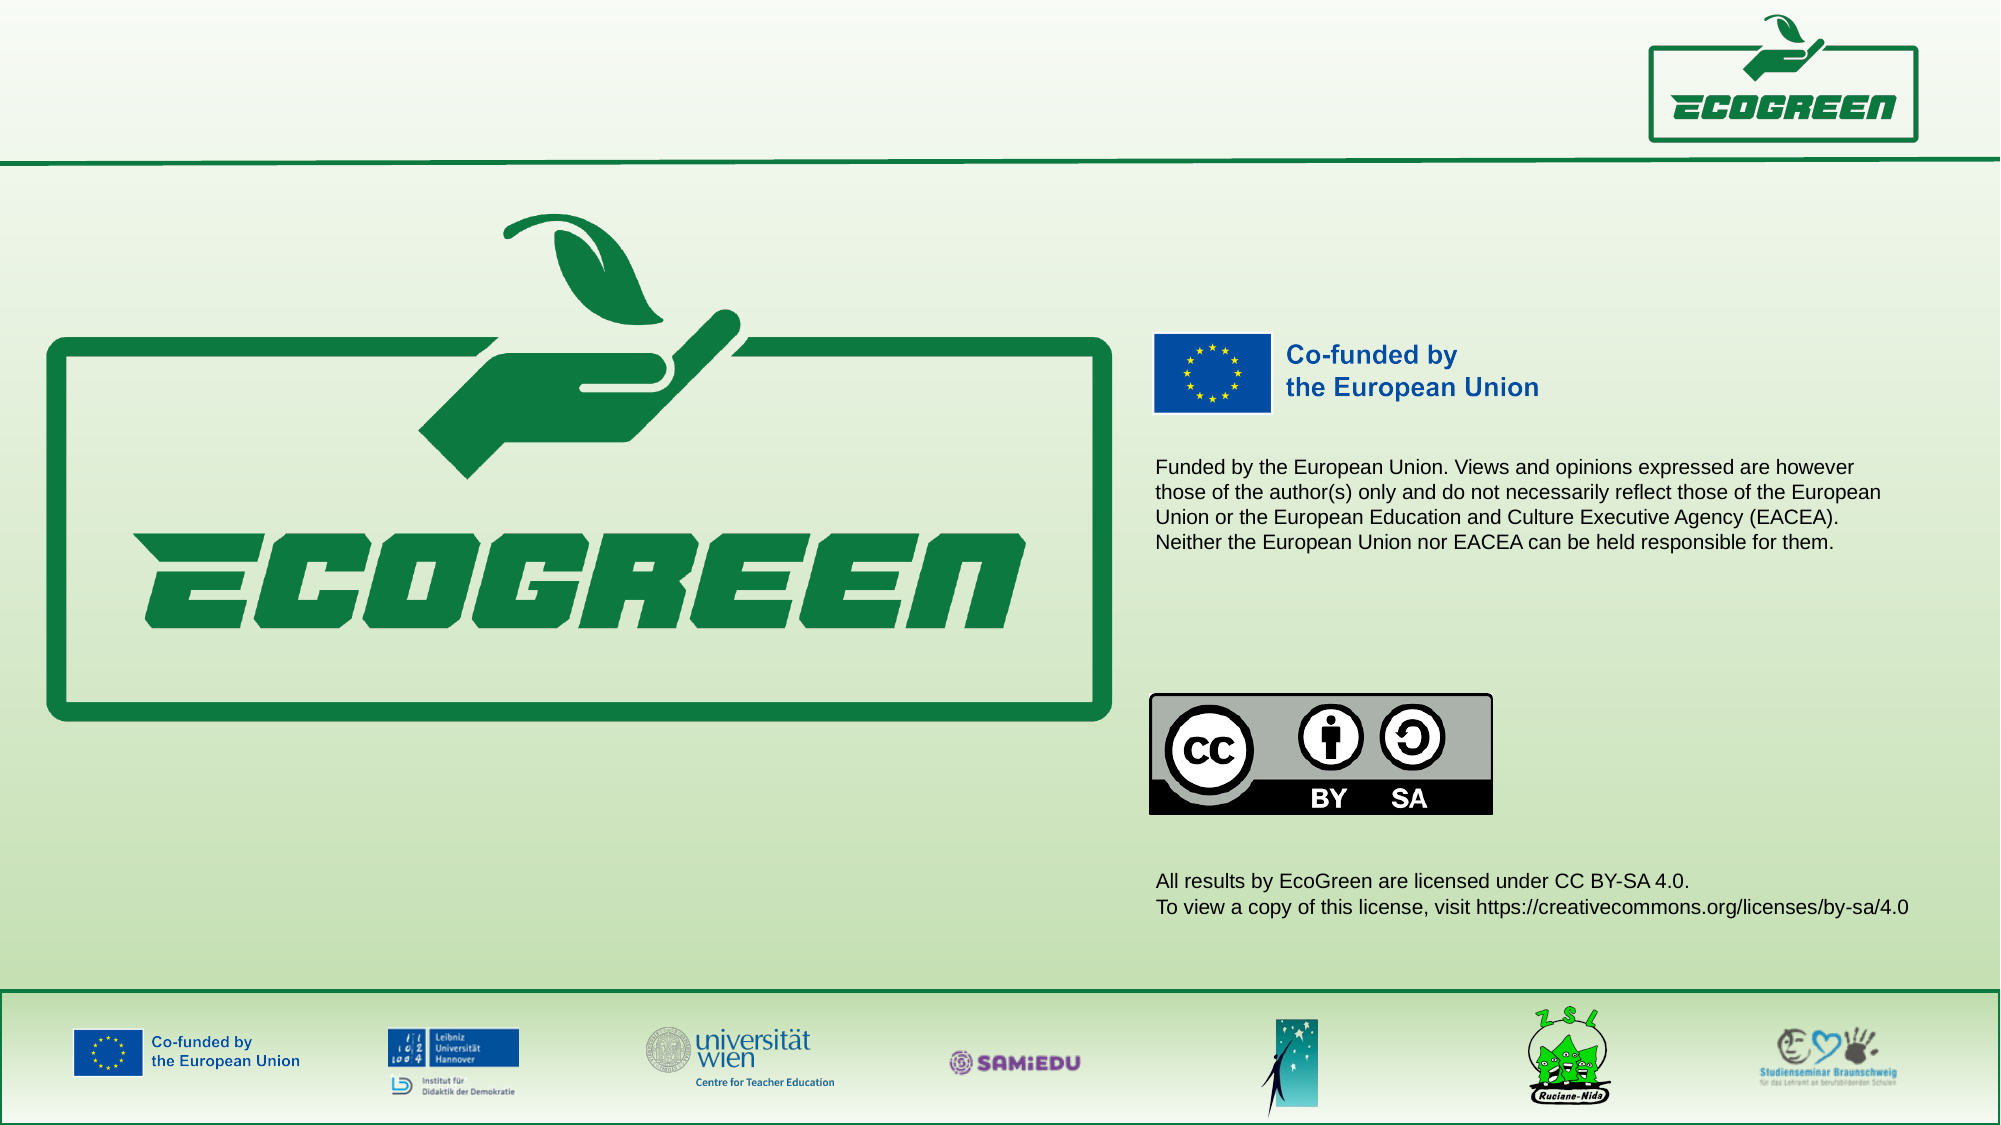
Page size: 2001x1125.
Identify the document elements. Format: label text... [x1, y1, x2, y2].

picture [646, 1027, 834, 1086]
text_box [184, 561, 1815, 824]
text_box Funded by the European Union. Views and opinions expressed are however those of the author(s) only and do not necessarily reflect those of the European Union or the European Education and Culture Executive Agency (EACEA). Neither the European Union nor EACEA can be held responsible for them. [1150, 446, 1906, 561]
picture [1259, 1018, 1330, 1125]
picture [945, 1047, 1087, 1079]
picture [1528, 1006, 1611, 1105]
picture [1639, 0, 1928, 157]
picture [71, 1027, 317, 1079]
picture [1755, 1022, 1902, 1091]
text_box All results by EcoGreen are licensed under CC BY-SA 4.0. To view a copy of this license, visit https://creativecommons.org/licenses/by-sa/4.0 [1140, 858, 1945, 941]
picture [388, 1022, 519, 1103]
picture [8, 124, 1568, 815]
